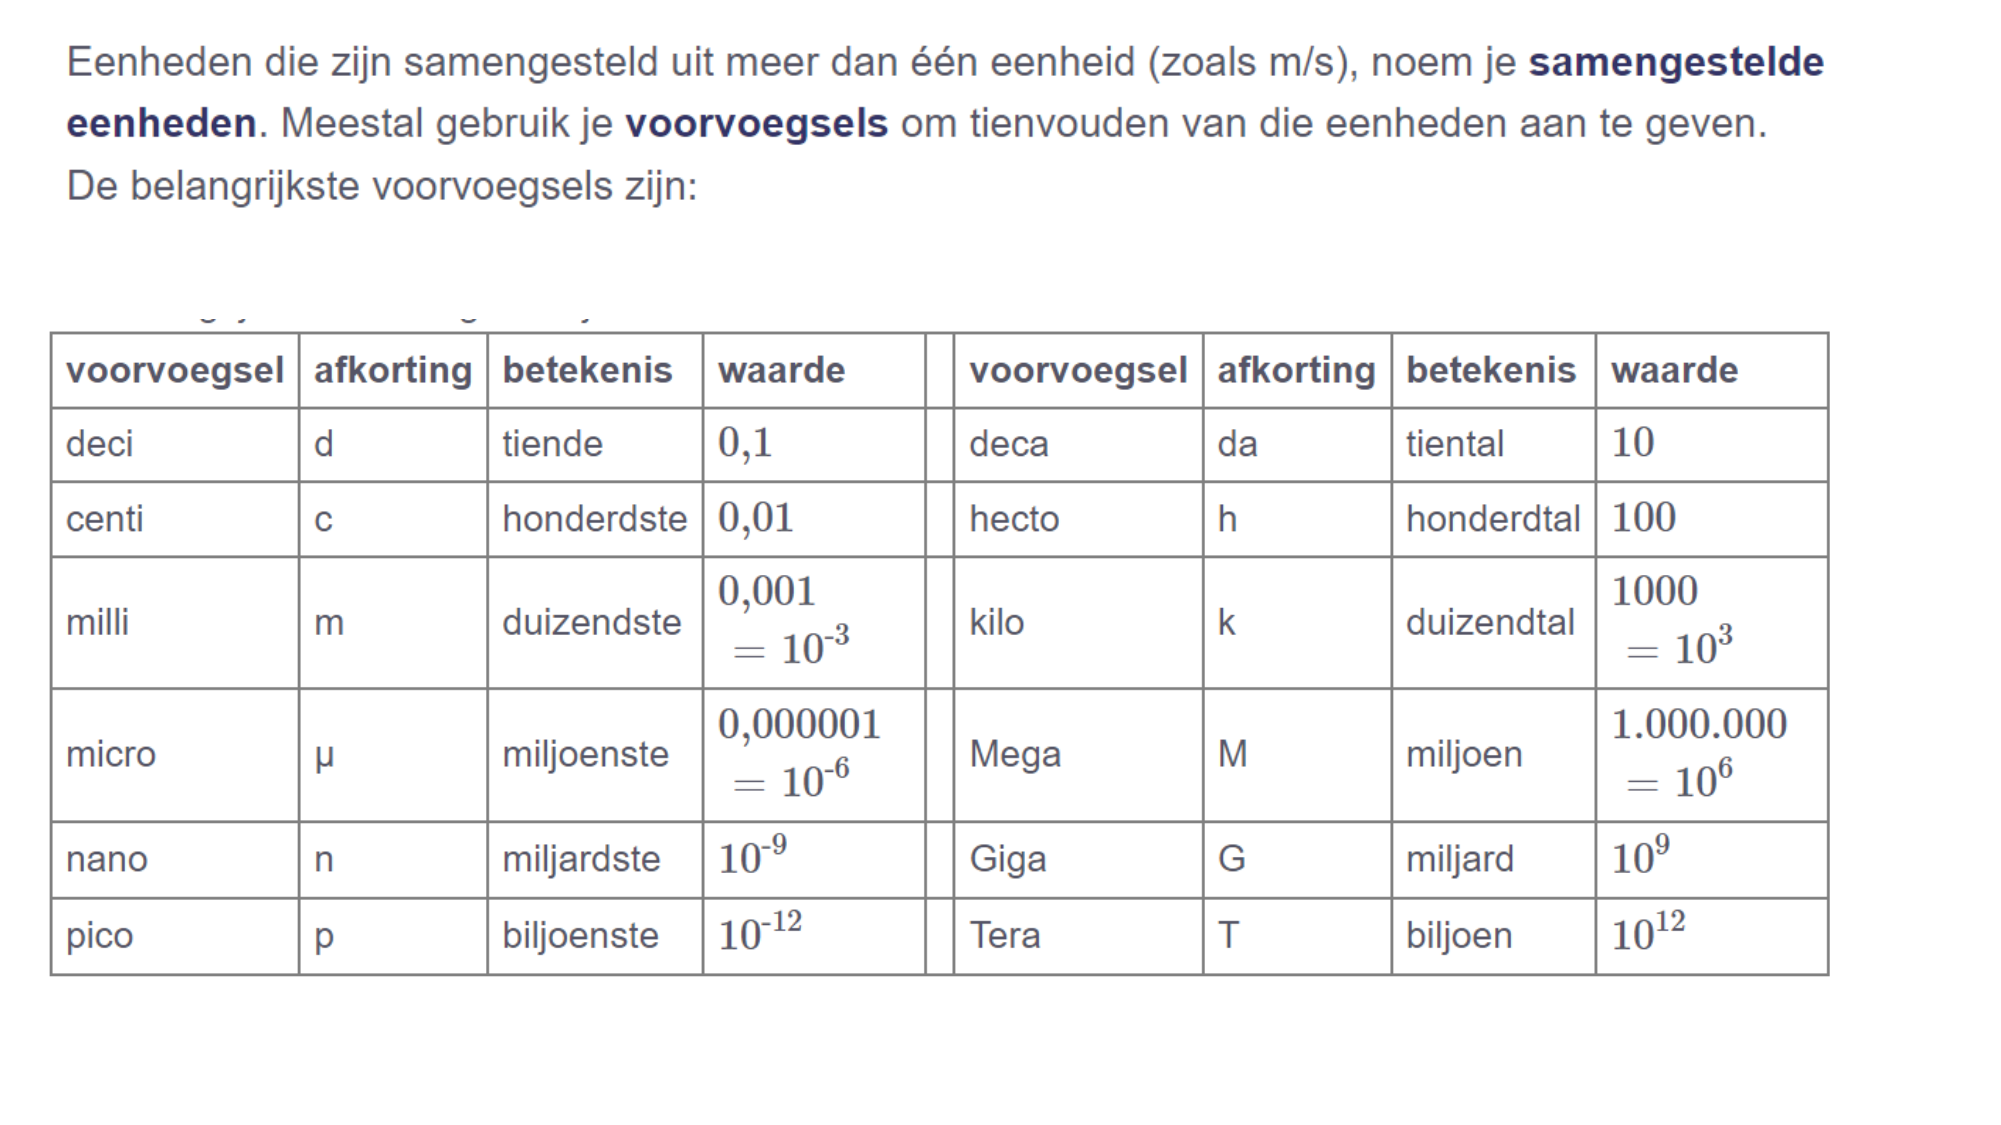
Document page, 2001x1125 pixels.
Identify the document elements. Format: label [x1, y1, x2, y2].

picture [40, 21, 1924, 214]
picture [40, 319, 1847, 992]
